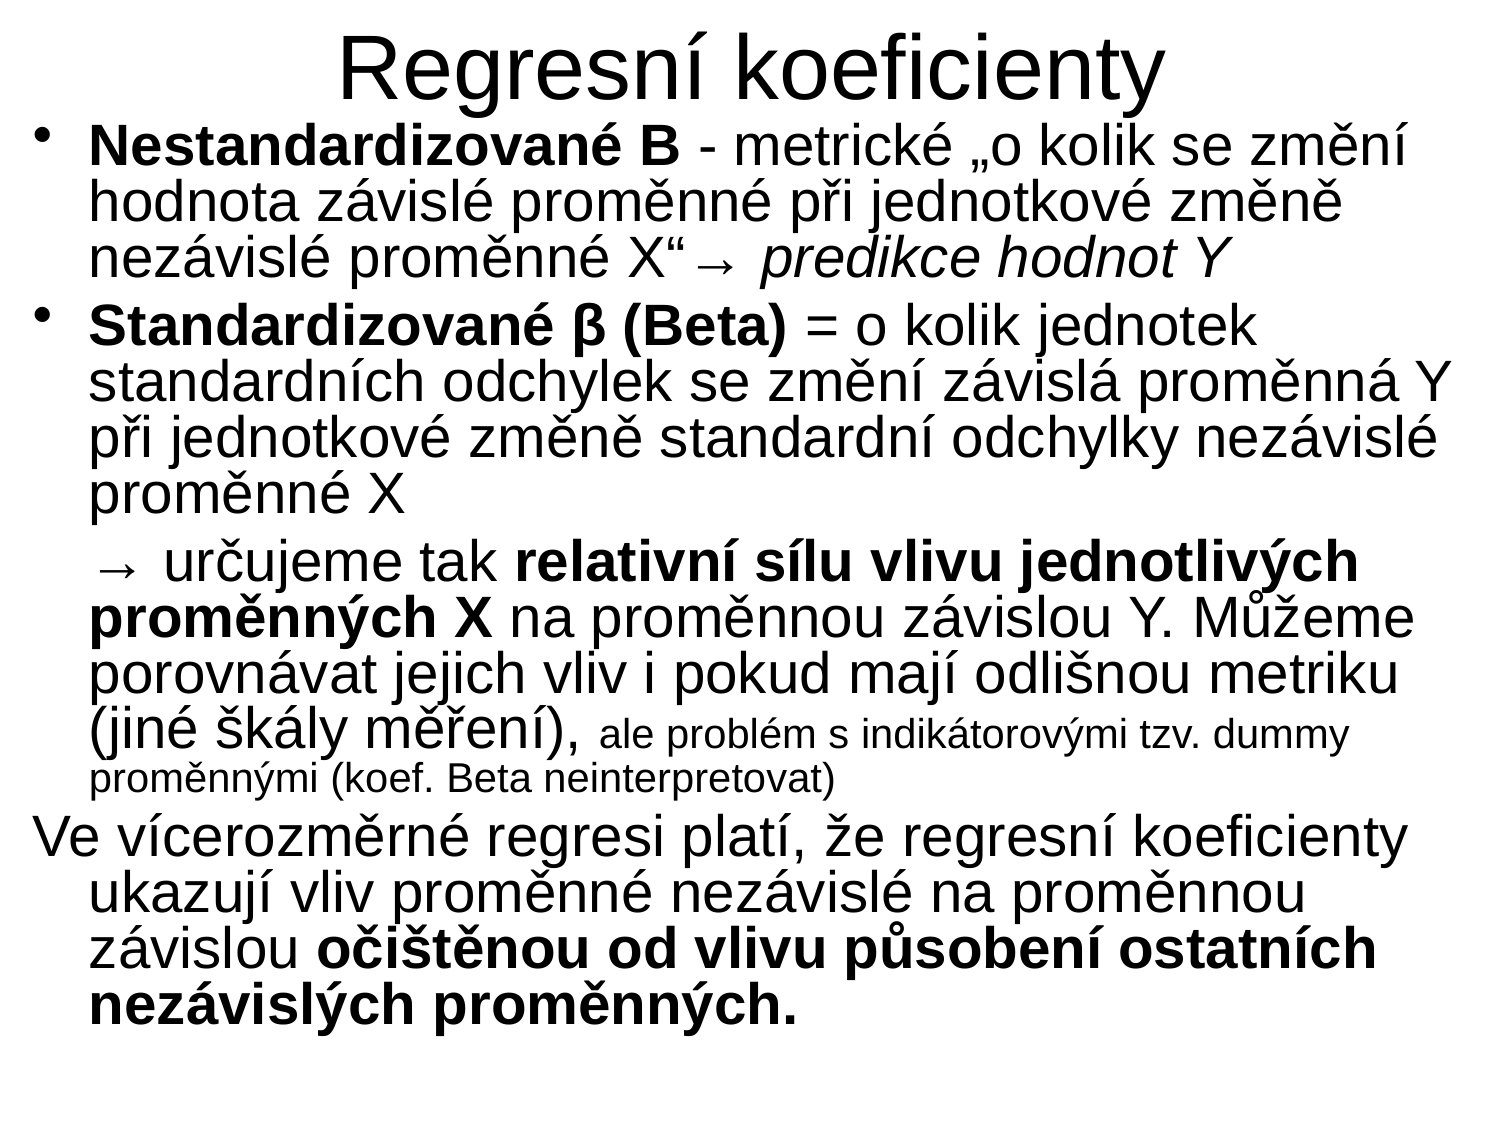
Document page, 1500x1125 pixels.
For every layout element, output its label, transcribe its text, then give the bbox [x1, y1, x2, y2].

list Nestandardizované B - metrické „o kolik se změní hodnota závislé proměnné při jednotkové změně nezávislé proměnné X“→ predikce hodnot Y Standardizované β (Beta) = o kolik jednotek standardních odchylek se změní závislá proměnná Y při jednotkové změně standardní odchylky nezávislé proměnné X → určujeme tak relativní sílu vlivu jednotlivých proměnných X na proměnnou závislou Y. Můžeme porovnávat jejich vliv i pokud mají odlišnou metriku (jiné škály měření), ale problém s indikátorovými tzv. dummy proměnnými (koef. Beta neinterpretovat) Ve vícerozměrné regresi platí, že regresní koeficienty ukazují vliv proměnné nezávislé na proměnnou závislou očištěnou od vlivu působení ostatních nezávislých proměnných. [17, 113, 1483, 1106]
title Regresní koeficienty [76, 0, 1427, 113]
